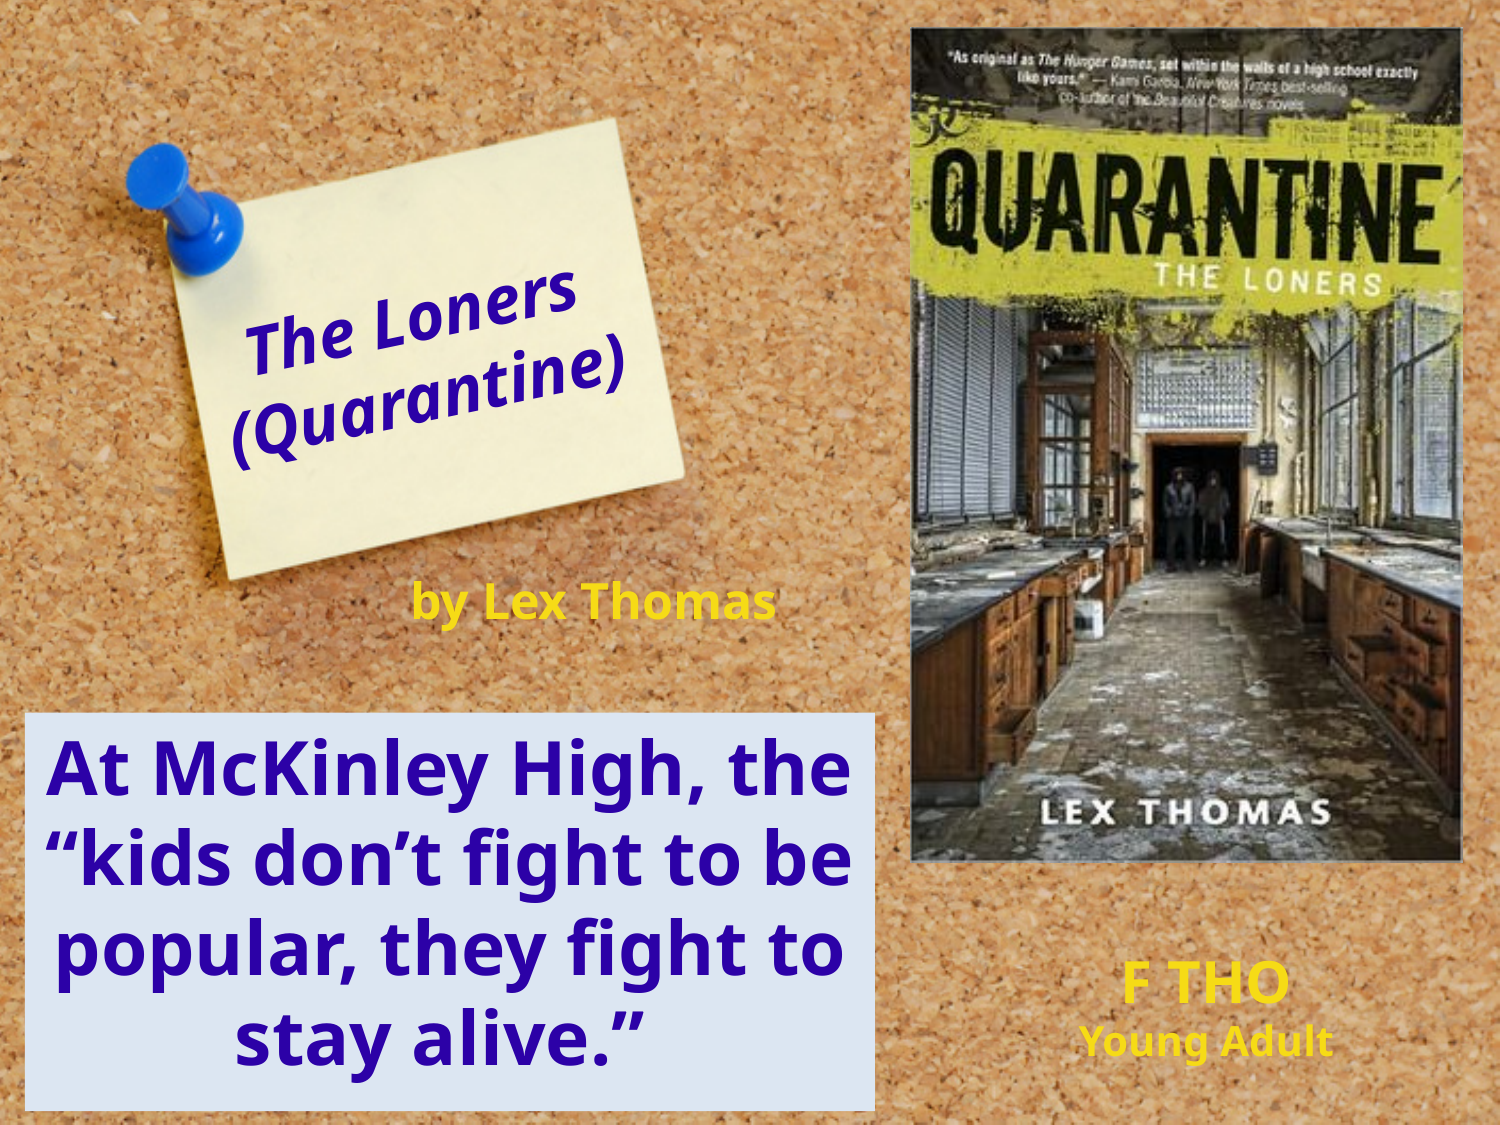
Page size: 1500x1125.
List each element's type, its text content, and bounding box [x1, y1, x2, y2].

list At McKinley High, the “kids don’t fight to be popular, they fight to stay alive.” [24, 712, 875, 1112]
text_box by Lex Thomas [275, 562, 905, 637]
picture [0, 0, 1500, 1125]
title The Loners (Quarantine) [162, 162, 676, 548]
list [910, 27, 1463, 863]
text_box F THO Young Adult [1037, 937, 1375, 1073]
